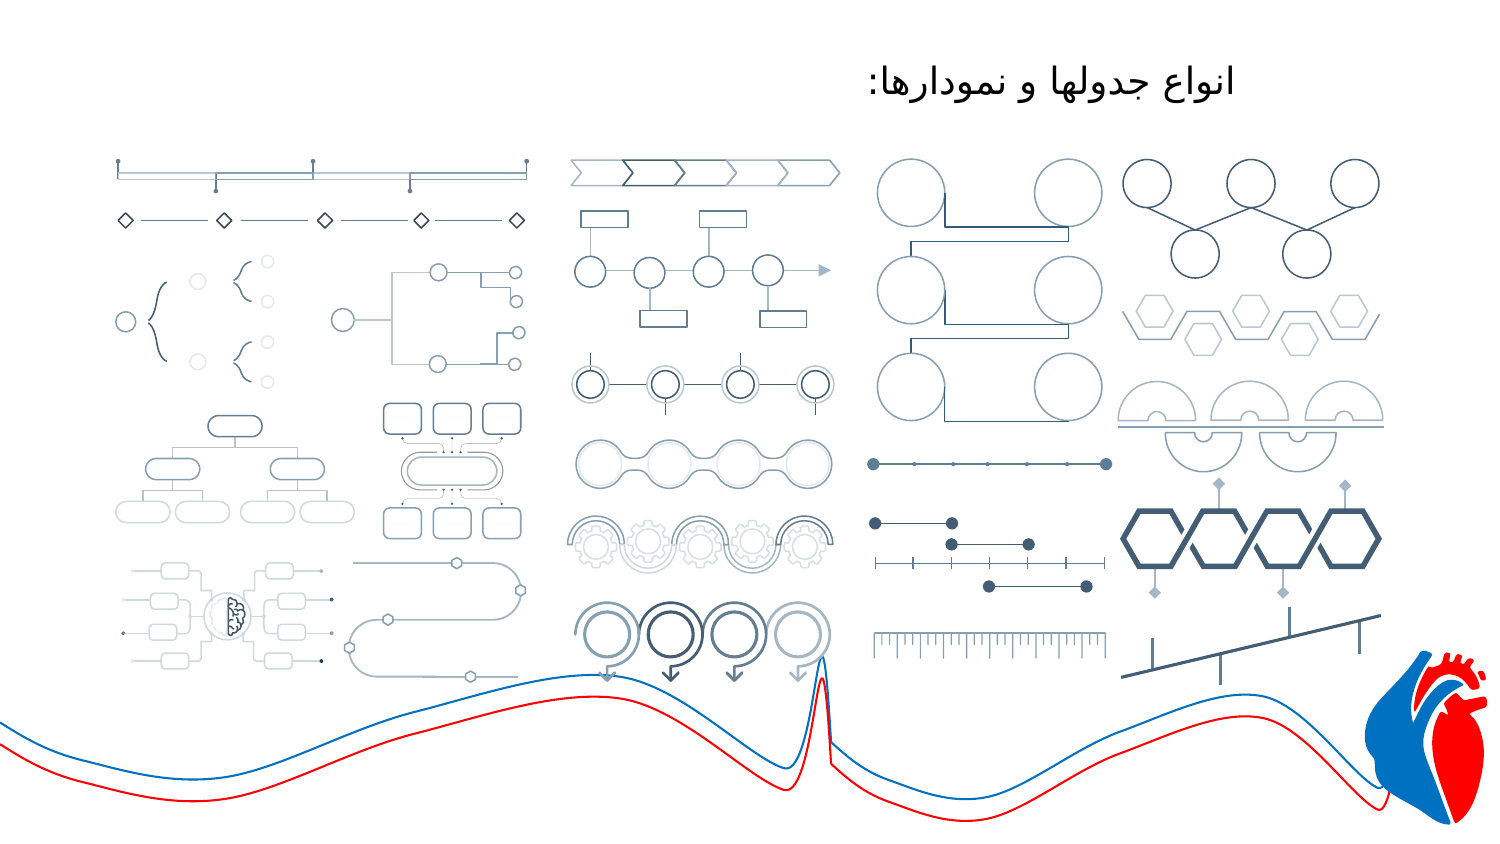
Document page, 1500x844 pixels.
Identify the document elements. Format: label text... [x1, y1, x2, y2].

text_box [571, 160, 840, 186]
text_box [571, 352, 834, 415]
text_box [873, 462, 1107, 467]
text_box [1123, 159, 1379, 279]
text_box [574, 440, 832, 489]
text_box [383, 403, 521, 539]
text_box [115, 255, 274, 389]
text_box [1122, 295, 1380, 356]
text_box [344, 557, 526, 683]
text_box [1121, 606, 1381, 685]
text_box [875, 523, 1105, 587]
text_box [121, 562, 334, 670]
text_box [1117, 381, 1384, 472]
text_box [574, 601, 832, 682]
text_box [115, 415, 355, 523]
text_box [567, 516, 833, 573]
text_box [976, 587, 1004, 762]
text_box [574, 211, 832, 328]
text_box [115, 158, 529, 194]
text_box انواع جدولها و نمودارها: [99, 41, 1252, 121]
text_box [1119, 483, 1382, 593]
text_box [331, 263, 526, 373]
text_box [118, 212, 525, 228]
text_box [877, 159, 1102, 421]
